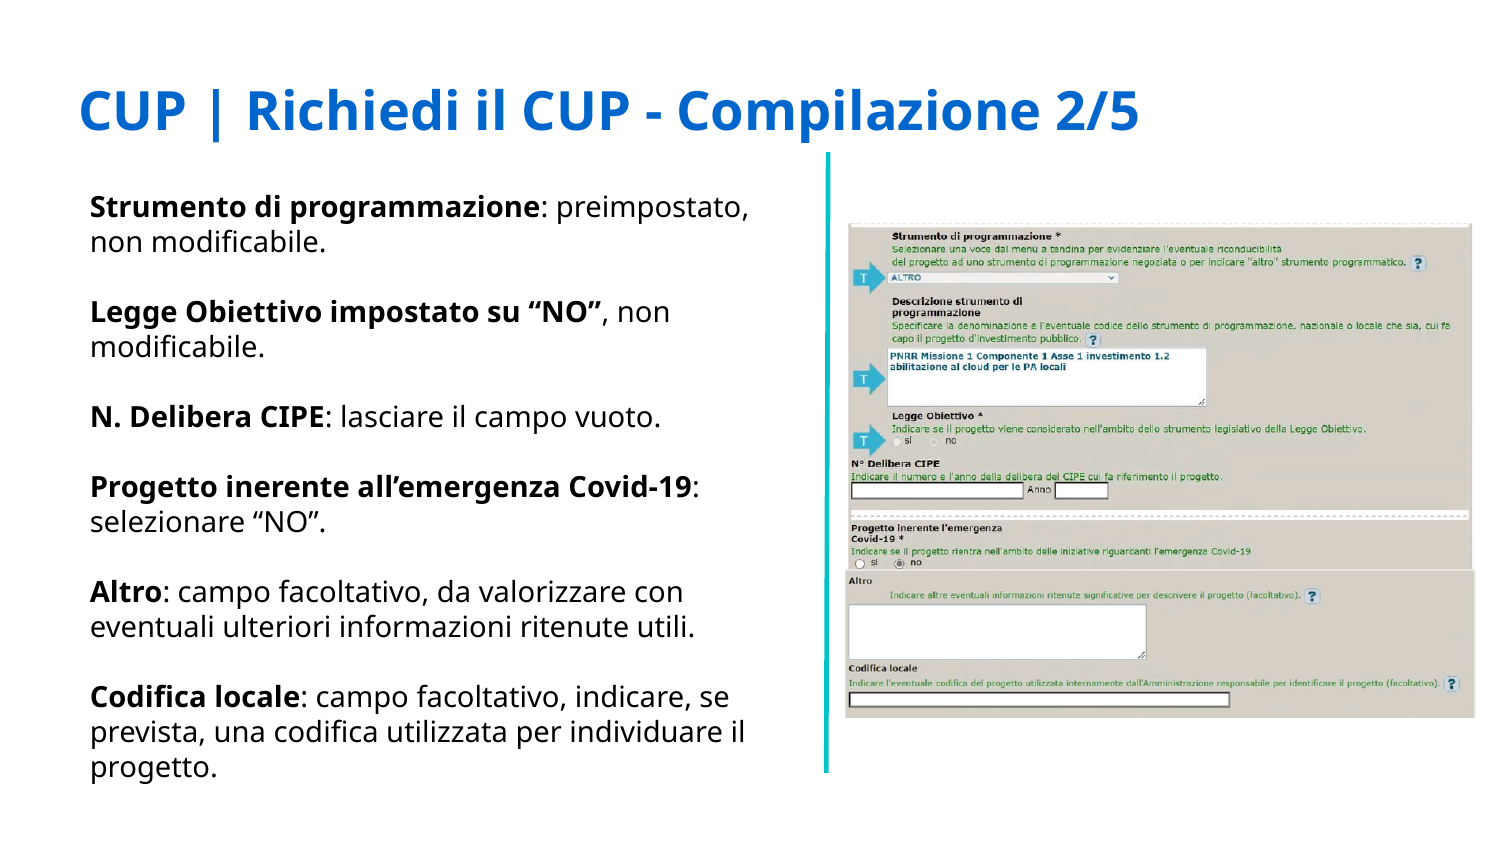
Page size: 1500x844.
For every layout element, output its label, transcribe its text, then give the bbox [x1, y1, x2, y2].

text_box CUP | Richiedi il CUP - Compilazione 2/5 [63, 64, 1197, 153]
subtitle Strumento di programmazione: preimpostato, non modificabile. Legge Obiettivo impostato su “NO”, non modificabile. N. Delibera CIPE: lasciare il campo vuoto. Progetto inerente all’emergenza Covid-19: selezionare “NO”. Altro: campo facoltativo, da valorizzare con eventuali ulteriori informazioni ritenute utili. Codifica locale: campo facoltativo, indicare, se prevista, una codifica utilizzata per individuare il progetto. [74, 173, 809, 766]
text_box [825, 151, 829, 774]
picture [845, 219, 1476, 720]
